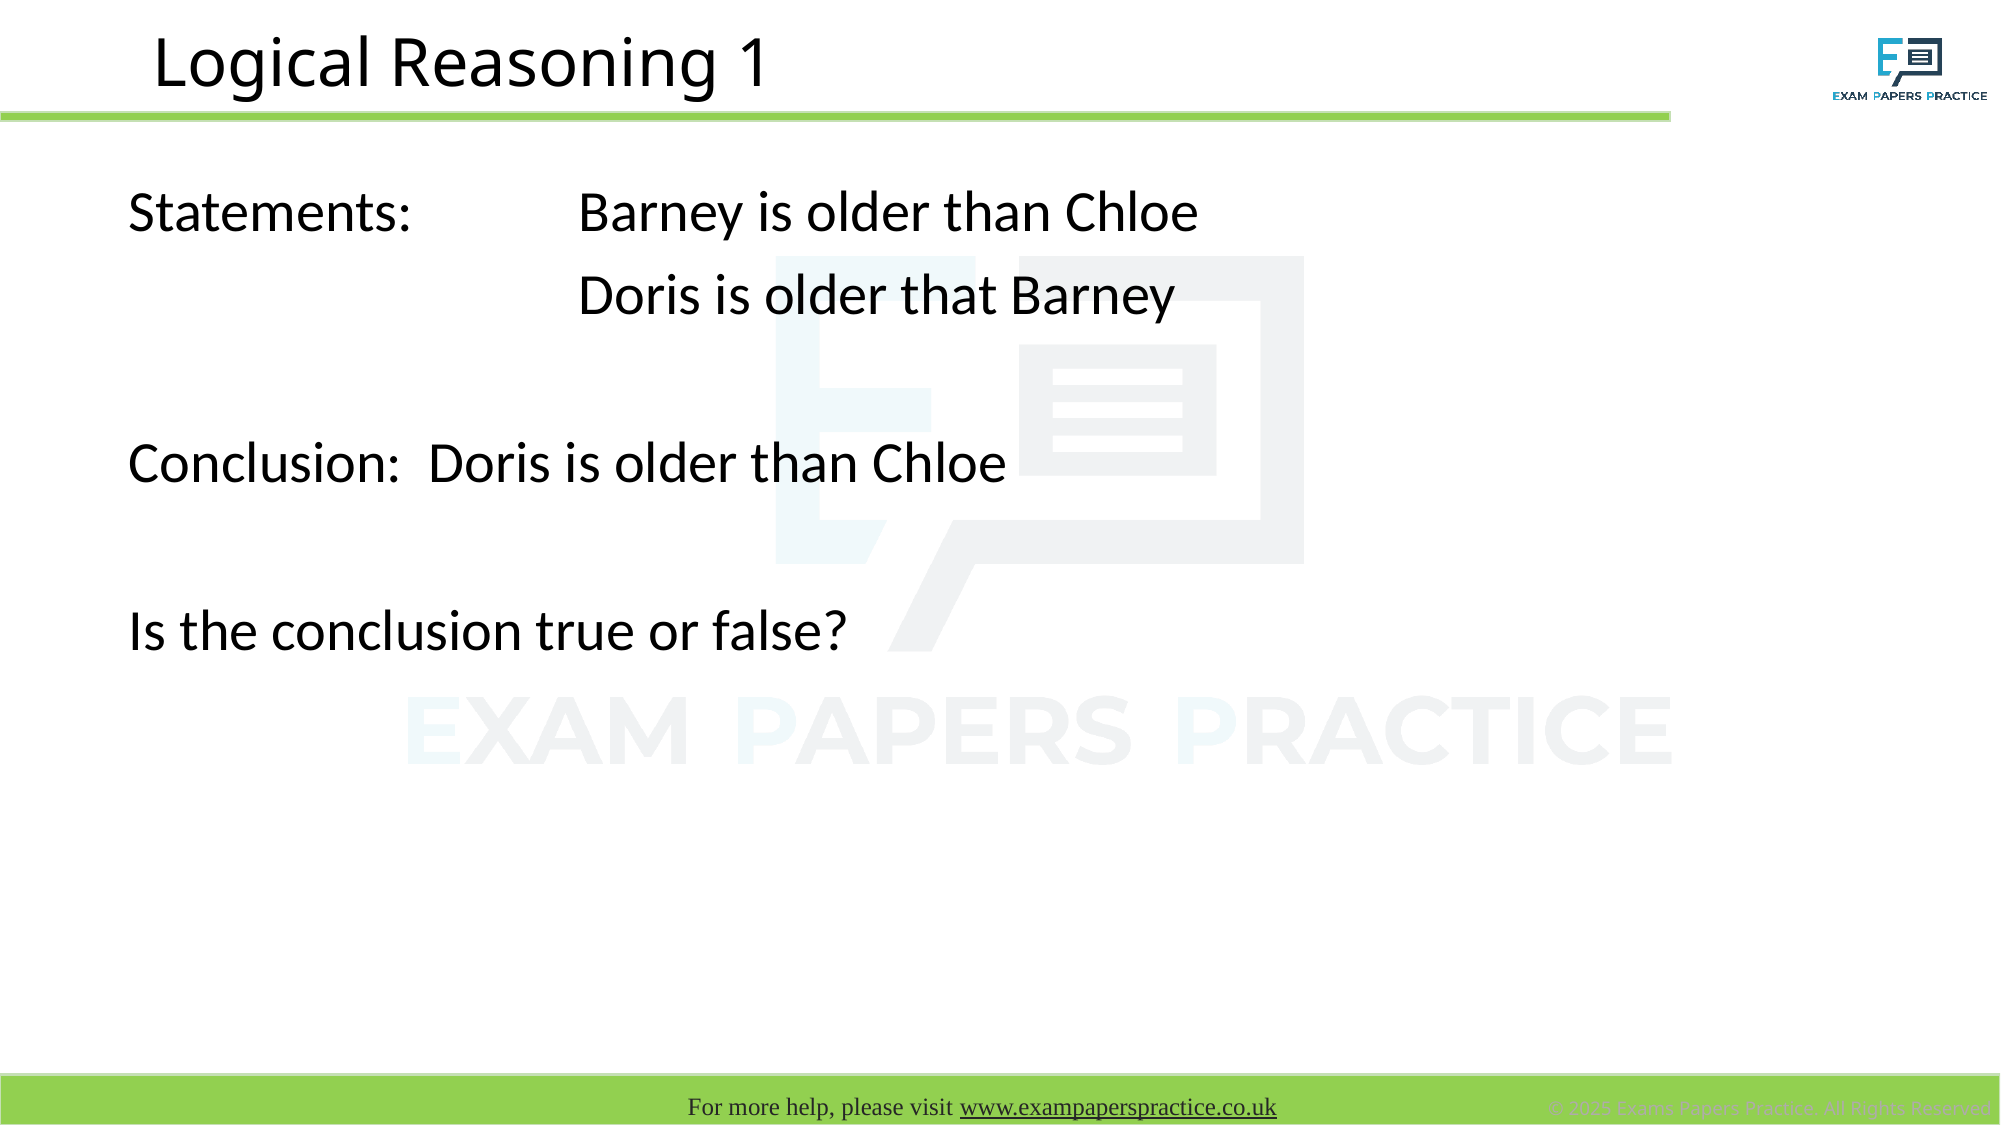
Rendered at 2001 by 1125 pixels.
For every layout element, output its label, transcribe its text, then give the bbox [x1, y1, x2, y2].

title Logical Reasoning 1 [137, 59, 1863, 70]
list Statements: Barney is older than Chloe Doris is older that Barney Conclusion: Doris is older than Chloe Is the conclusion true or false? [113, 173, 1839, 887]
